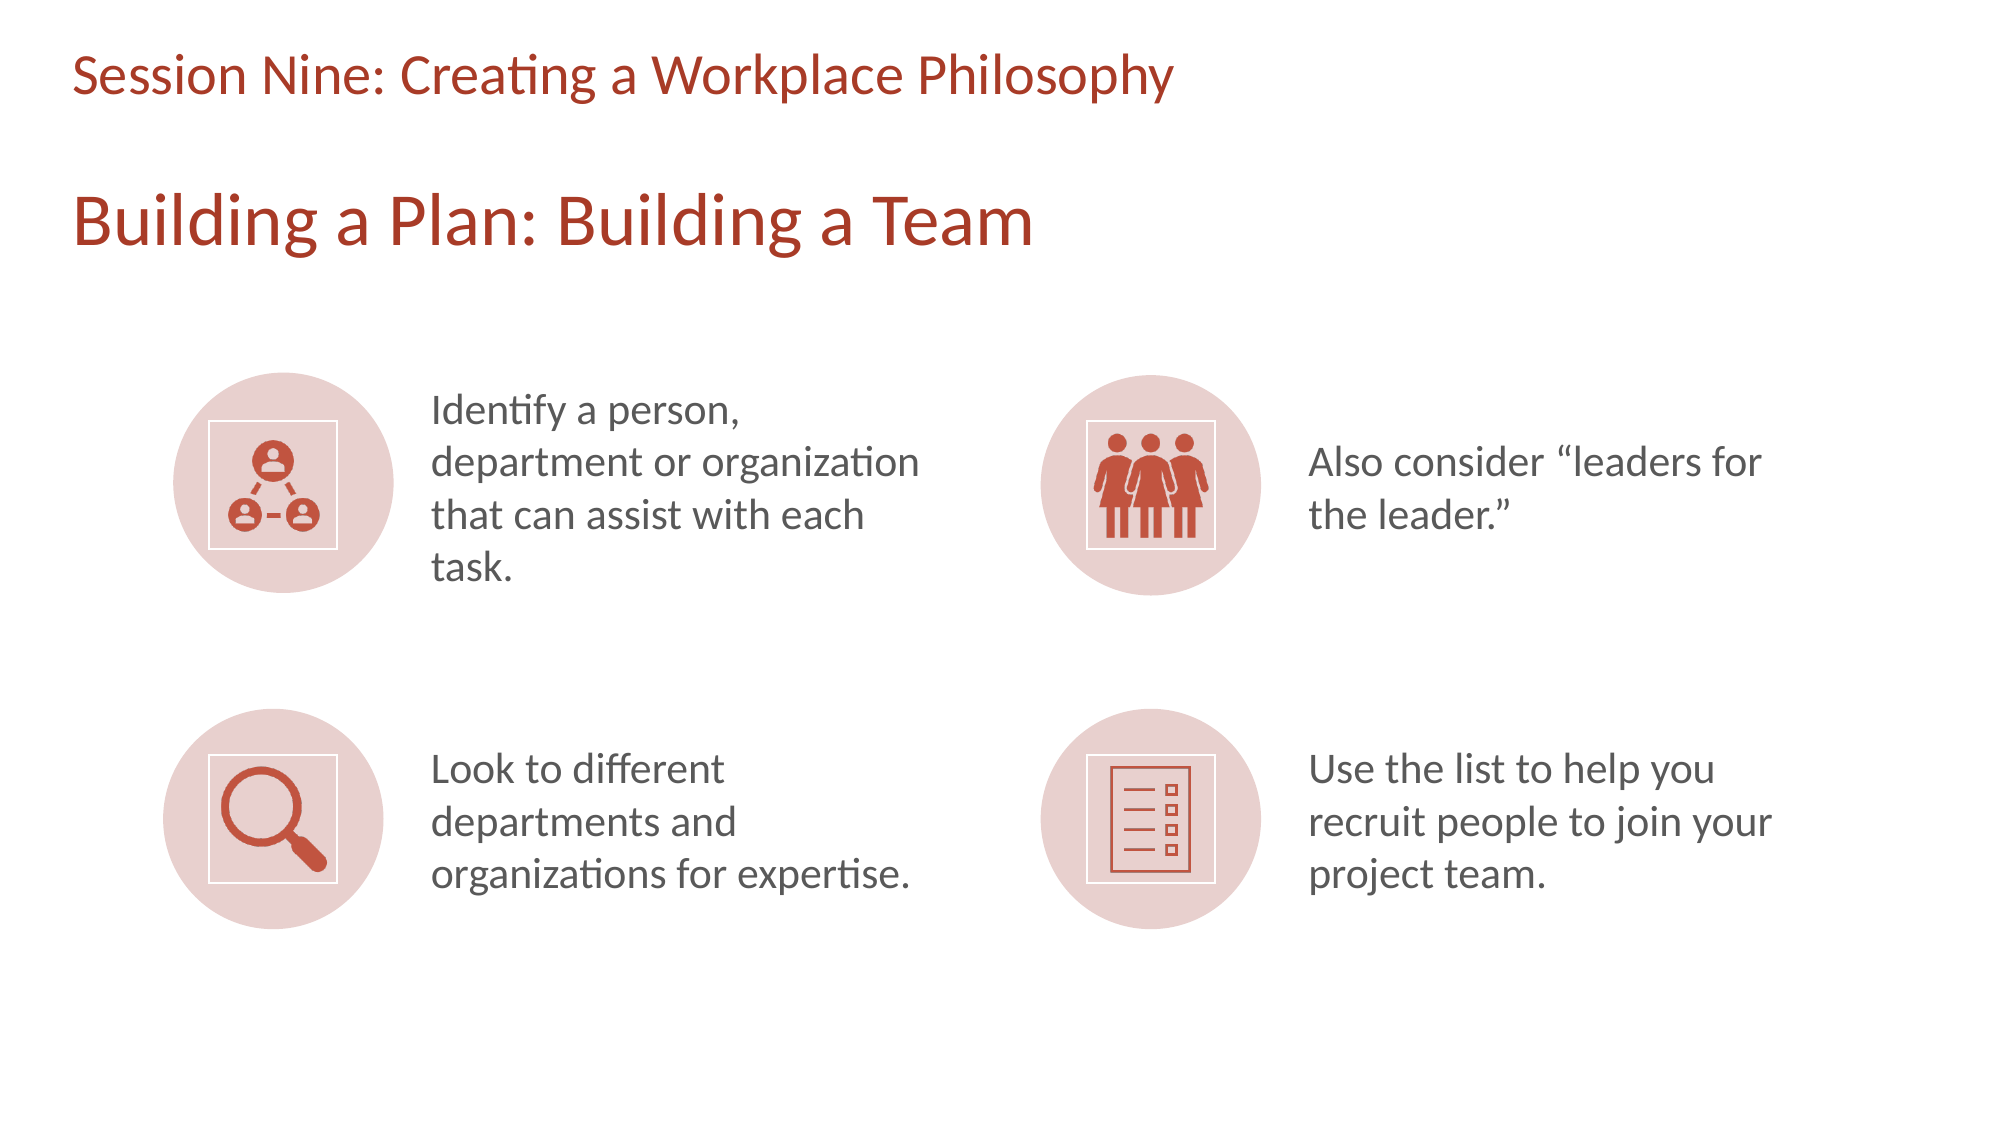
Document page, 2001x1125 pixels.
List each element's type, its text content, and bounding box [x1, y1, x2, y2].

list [125, 318, 1865, 986]
title Session Nine: Creating a Workplace Philosophy [57, 36, 1934, 124]
list Building a Plan: Building a Team [57, 172, 1934, 270]
